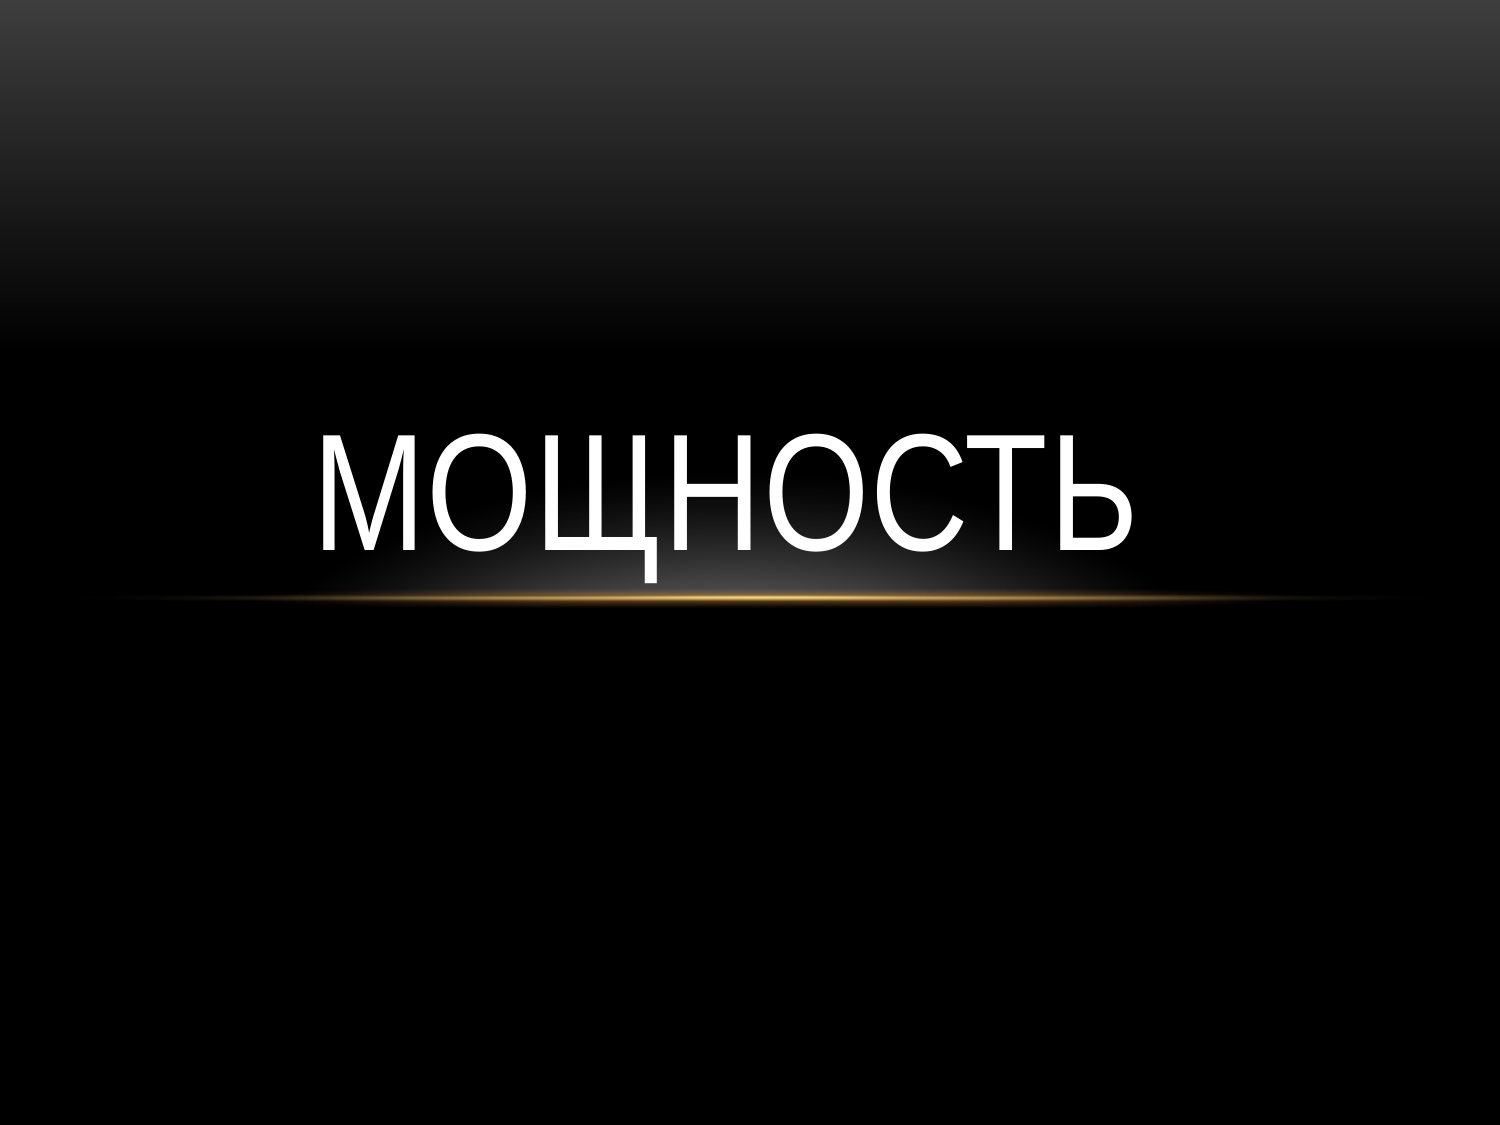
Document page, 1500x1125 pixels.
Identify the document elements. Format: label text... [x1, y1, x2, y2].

title Мощность [88, 349, 1364, 591]
picture [0, 0, 1500, 750]
